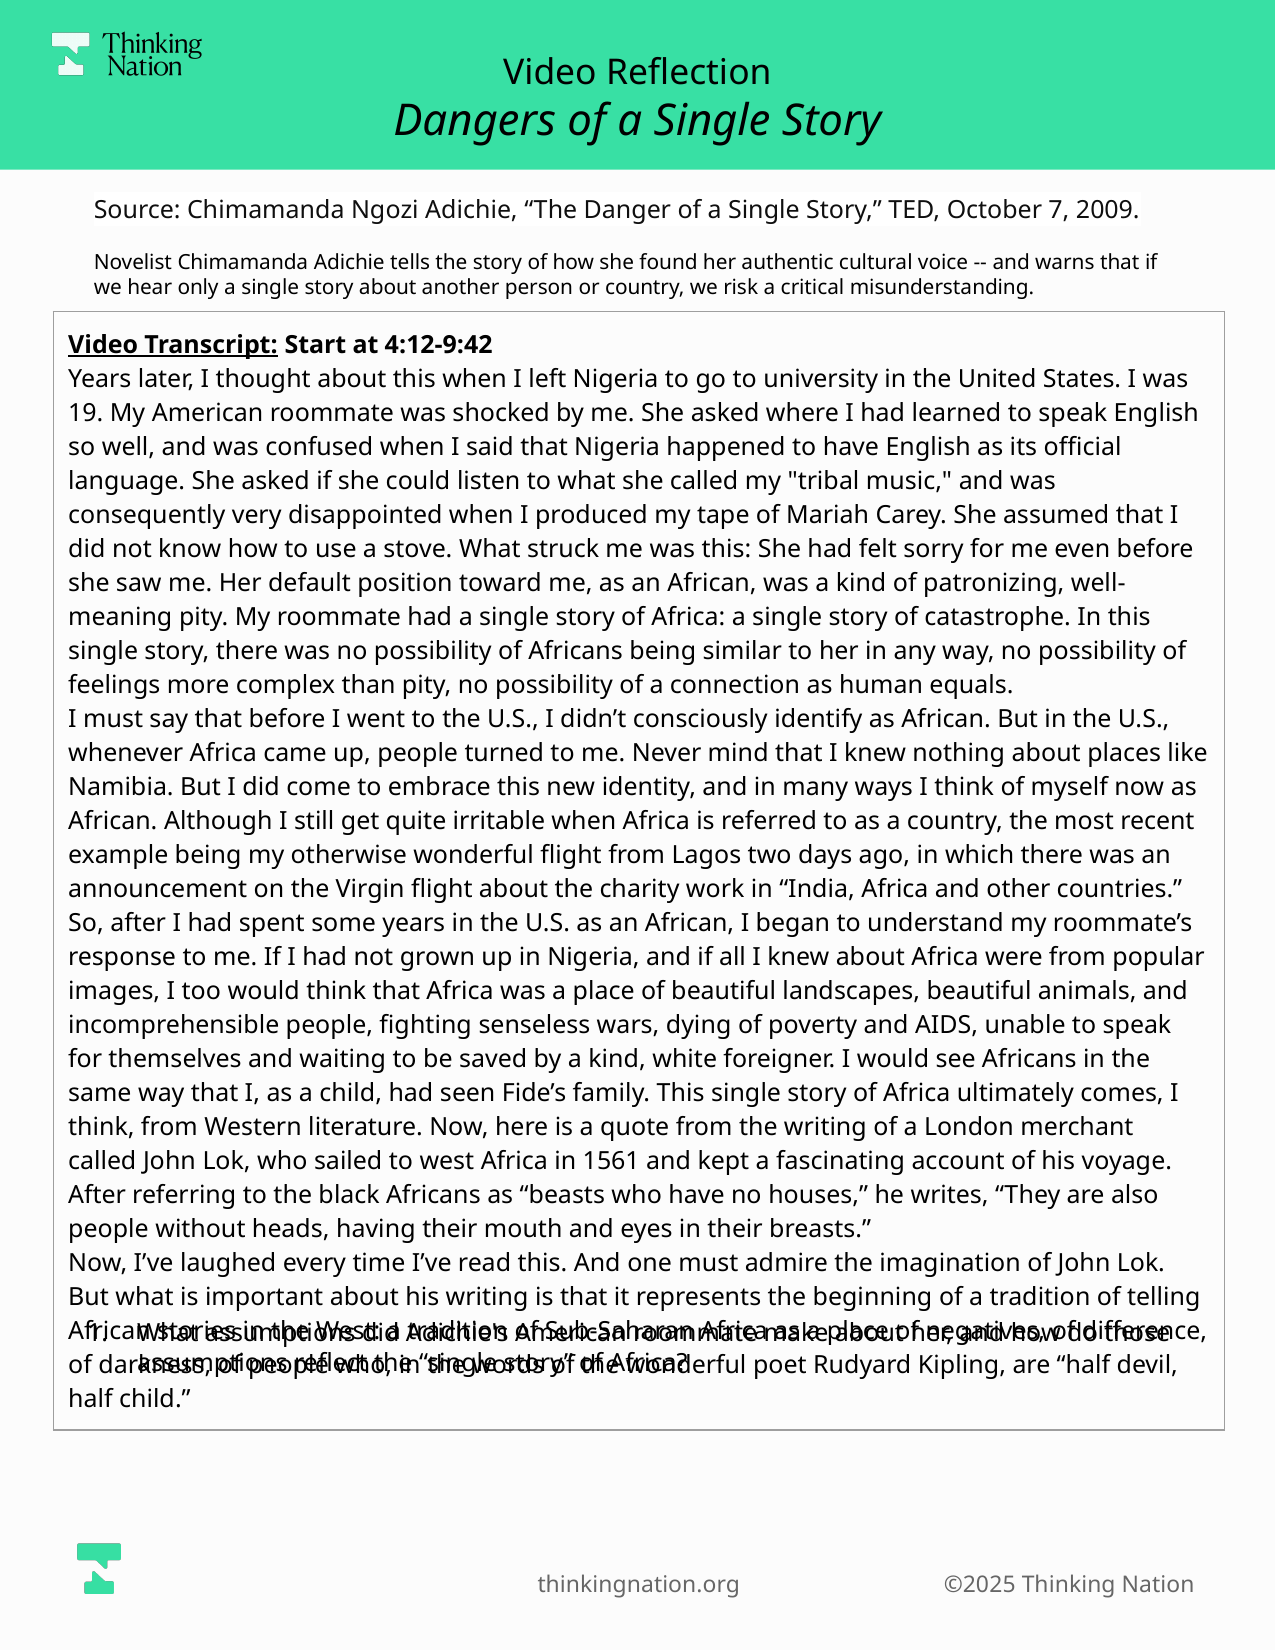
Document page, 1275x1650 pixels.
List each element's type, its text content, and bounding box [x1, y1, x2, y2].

table_header Video Transcript: Start at 4:12-9:42 Years later, I thought about this when I left Nigeria to go to university in the United States. I was 19. My American roommate was shocked by me. She asked where I had learned to speak English so well, and was confused when I said that Nigeria happened to have English as its official language. She asked if she could listen to what she called my "tribal music," and was consequently very disappointed when I produced my tape of Mariah Carey. She assumed that I did not know how to use a stove. What struck me was this: She had felt sorry for me even before she saw me. Her default position toward me, as an African, was a kind of patronizing, well-meaning pity. My roommate had a single story of Africa: a single story of catastrophe. In this single story, there was no possibility of Africans being similar to her in any way, no possibility of feelings more complex than pity, no possibility of a connection as human equals. I must say that before I went to the U.S., I didn’t consciously identify as African. But in the U.S., whenever Africa came up, people turned to me. Never mind that I knew nothing about places like Namibia. But I did come to embrace this new identity, and in many ways I think of myself now as African. Although I still get quite irritable when Africa is referred to as a country, the most recent example being my otherwise wonderful flight from Lagos two days ago, in which there was an announcement on the Virgin flight about the charity work in “India, Africa and other countries.” So, after I had spent some years in the U.S. as an African, I began to understand my roommate’s response to me. If I had not grown up in Nigeria, and if all I knew about Africa were from popular images, I too would think that Africa was a place of beautiful landscapes, beautiful animals, and incomprehensible people, fighting senseless wars, dying of poverty and AIDS, unable to speak for themselves and waiting to be saved by a kind, white foreigner. I would see Africans in the same way that I, as a child, had seen Fide’s family. This single story of Africa ultimately comes, I think, from Western literature. Now, here is a quote from the writing of a London merchant called John Lok, who sailed to west Africa in 1561 and kept a fascinating account of his voyage. After referring to the black Africans as “beasts who have no houses,” he writes, “They are also people without heads, having their mouth and eyes in their breasts.” Now, I’ve laughed every time I’ve read this. And one must admire the imagination of John Lok. But what is important about his writing is that it represents the beginning of a tradition of telling African stories in the West: a tradition of Sub-Saharan Africa as a place of negatives, of difference, of darkness, of people who, in the words of the wonderful poet Rudyard Kipling, are “half devil, half child.” [54, 312, 1224, 1301]
picture [63, 1533, 134, 1604]
text_box What assumptions did Adichie's American roommate make about her, and how do those assumptions reflect the “single story” of Africa? [47, 1301, 1231, 1560]
picture [35, 17, 207, 90]
text_box Video Reflection Dangers of a Single Story [0, 0, 1275, 170]
text_box ©2025 Thinking Nation [909, 1560, 1211, 1605]
text_box thinkingnation.org [488, 1560, 790, 1605]
text_box Source: Chimamanda Ngozi Adichie, “The Danger of a Single Story,” TED, October 7, 2009. Novelist Chimamanda Adichie tells the story of how she found her authentic cultural voice -- and warns that if we hear only a single story about another person or country, we risk a critical misunderstanding. [74, 170, 1210, 311]
